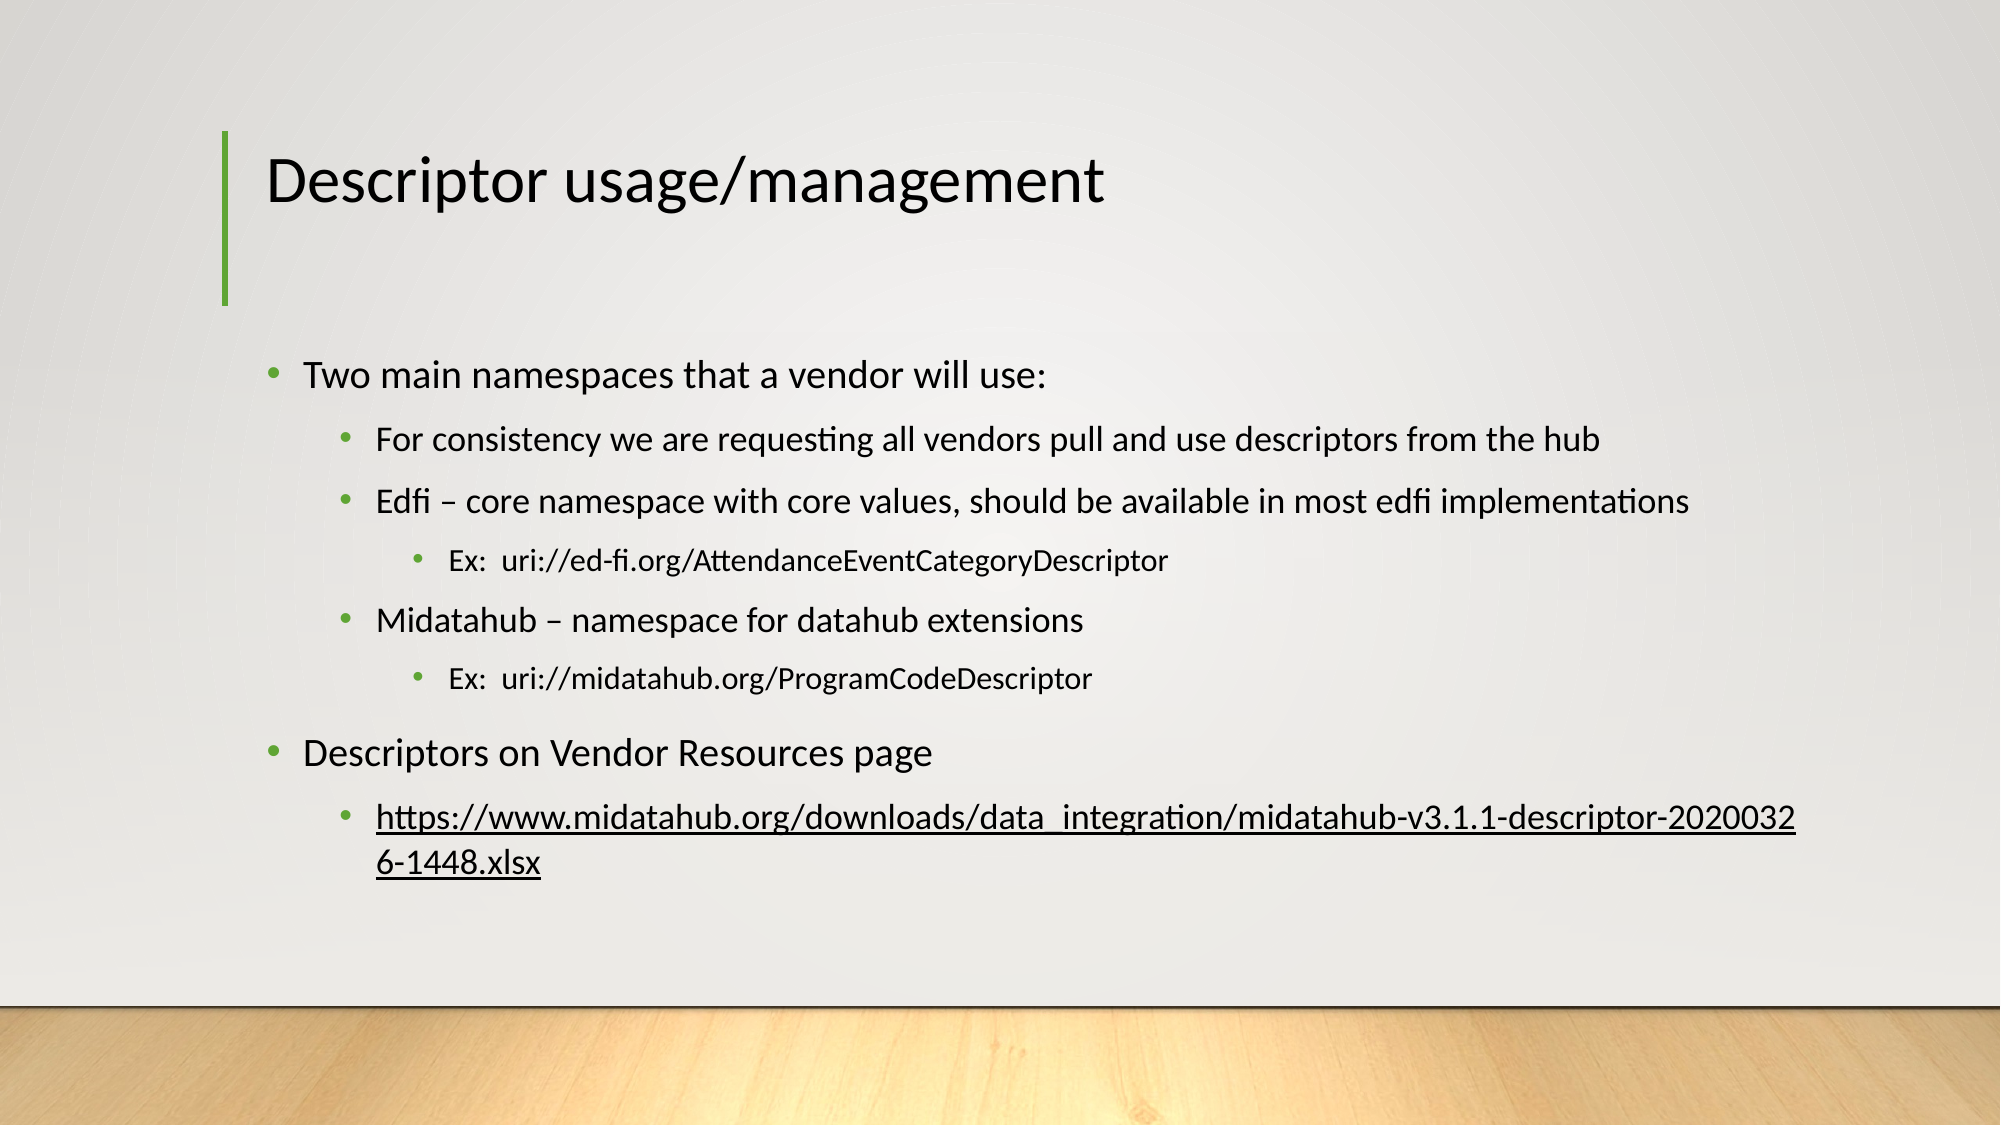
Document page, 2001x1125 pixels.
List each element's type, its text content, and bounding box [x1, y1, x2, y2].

picture [0, 1006, 2000, 1125]
title Descriptor usage/management [251, 131, 1814, 305]
list Two main namespaces that a vendor will use: For consistency we are requesting all vendors pull and use descriptors from the hub Edfi – core namespace with core values, should be available in most edfi implementations Ex: uri://ed-fi.org/AttendanceEventCategoryDescriptor Midatahub – namespace for datahub extensions Ex: uri://midatahub.org/ProgramCodeDescriptor Descriptors on Vendor Resources page https://www.midatahub.org/downloads/data_integration/midatahub-v3.1.1-descriptor-20200326-1448.xlsx [251, 330, 1814, 897]
